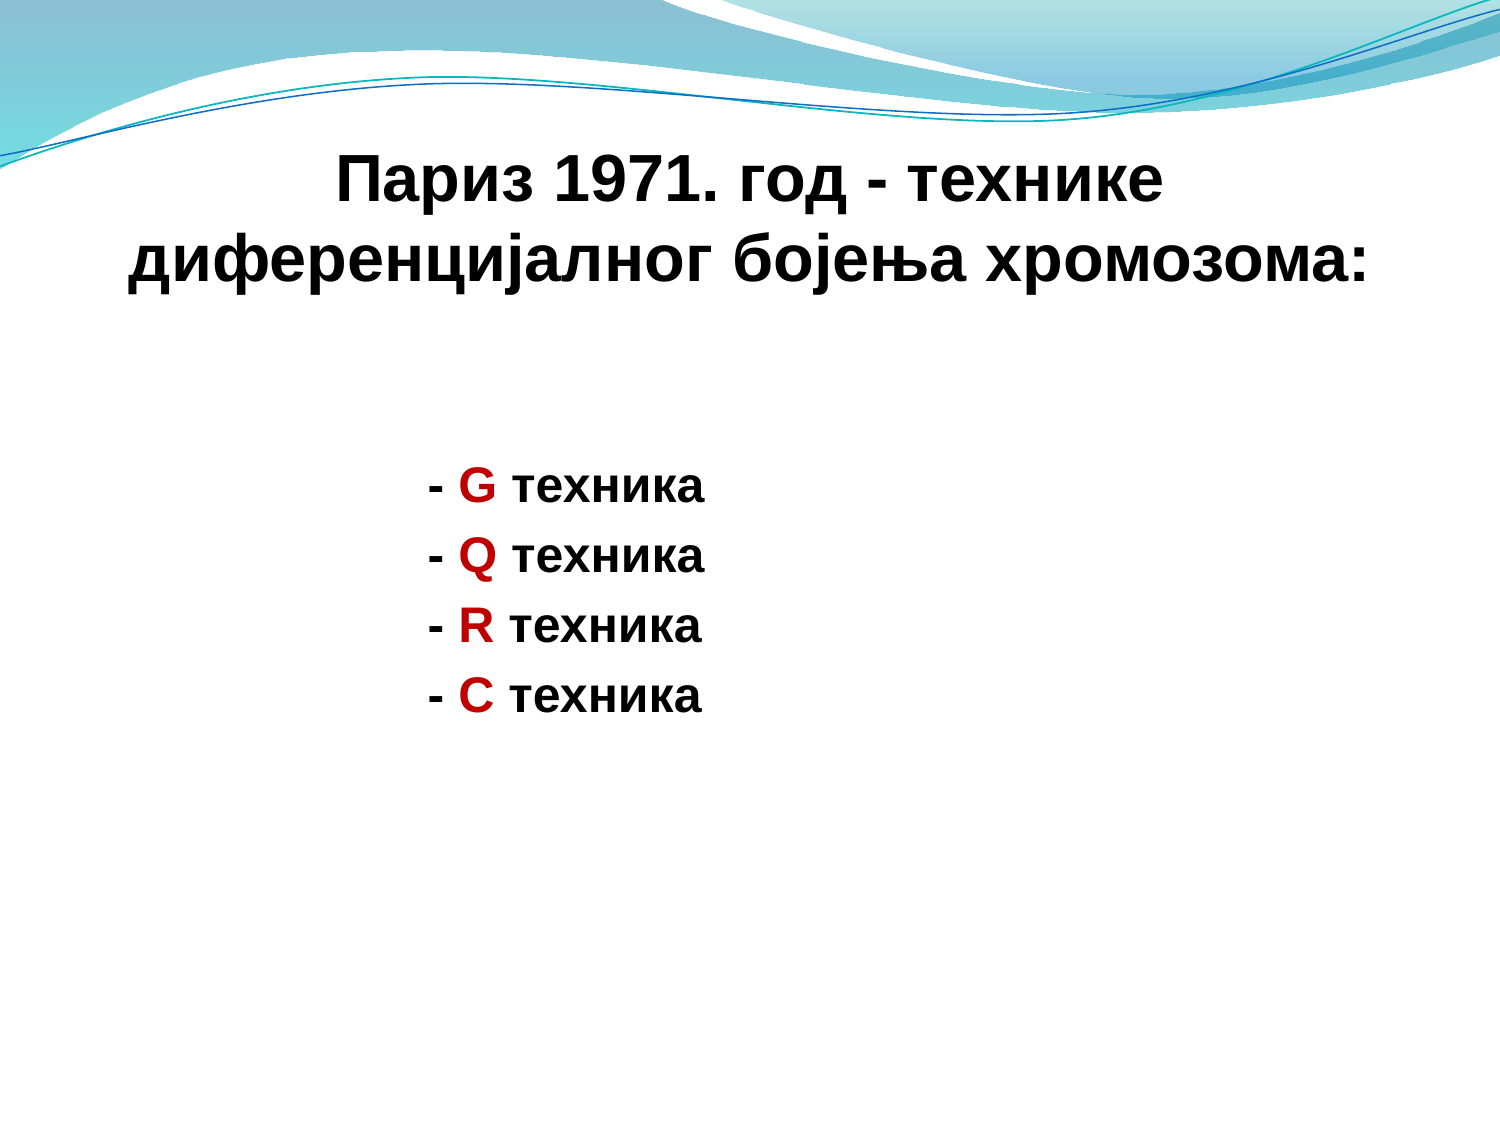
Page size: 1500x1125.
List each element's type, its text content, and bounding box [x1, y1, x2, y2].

list - G техника - Q техника - R техника - C техника [412, 375, 1038, 1096]
title Париз 1971. год - технике диференцијалног бојења хромозома: [75, 187, 1425, 375]
